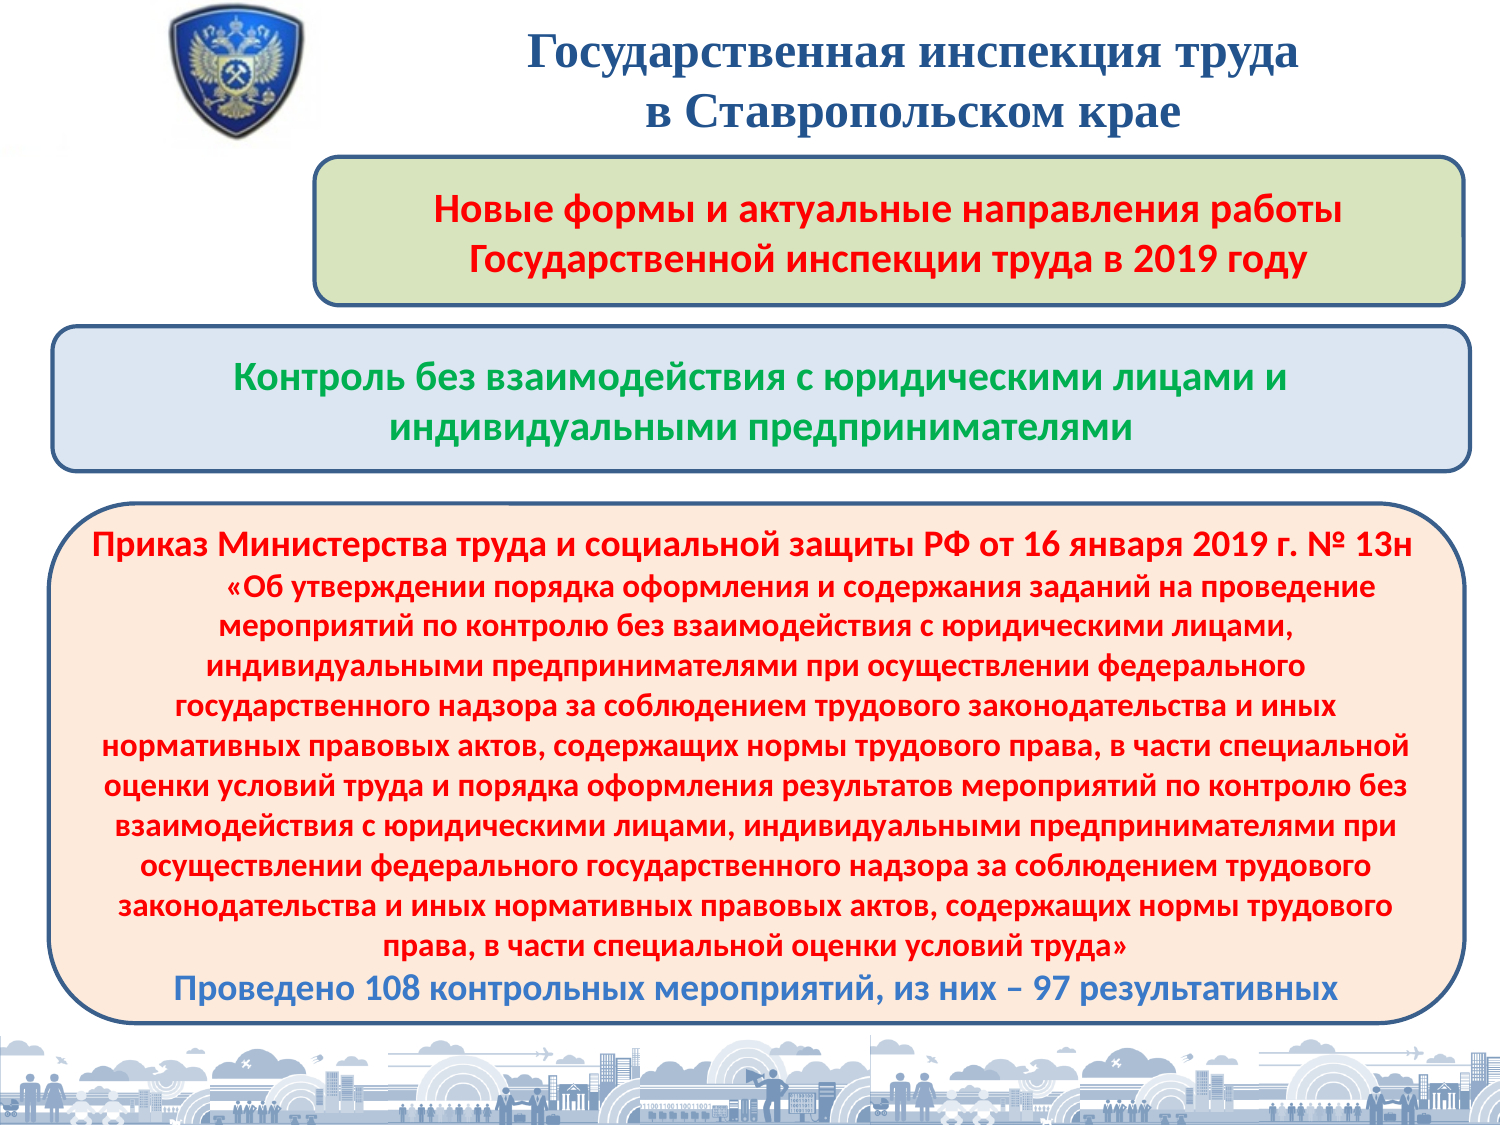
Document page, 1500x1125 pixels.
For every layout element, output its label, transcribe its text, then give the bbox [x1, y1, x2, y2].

text_box Государственная инспекция труда в Ставропольском крае [477, 10, 1500, 145]
text_box Приказ Министерства труда и социальной защиты РФ от 16 января 2019 г. № 13н «Об утверждении порядка оформления и содержания заданий на проведение мероприятий по контролю без взаимодействия с юридическими лицами, индивидуальными предпринимателями при осуществлении федерального государственного надзора за соблюдением трудового законодательства и иных нормативных правовых актов, содержащих нормы трудового права, в части специальной оценки условий труда и порядка оформления результатов мероприятий по контролю без взаимодействия с юридическими лицами, индивидуальными предпринимателями при осуществлении федерального государственного надзора за соблюдением трудового законодательства и иных нормативных правовых актов, содержащих нормы трудового права, в части специальной оценки условий труда» Проведено 108 контрольных мероприятий, из них – 97 результативных [46, 501, 1467, 1026]
picture [0, 0, 473, 157]
text_box Контроль без взаимодействия с юридическими лицами и индивидуальными предпринимателями [50, 324, 1473, 474]
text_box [0, 1035, 1500, 1125]
text_box Новые формы и актуальные направления работы Государственной инспекции труда в 2019 году [312, 154, 1466, 308]
